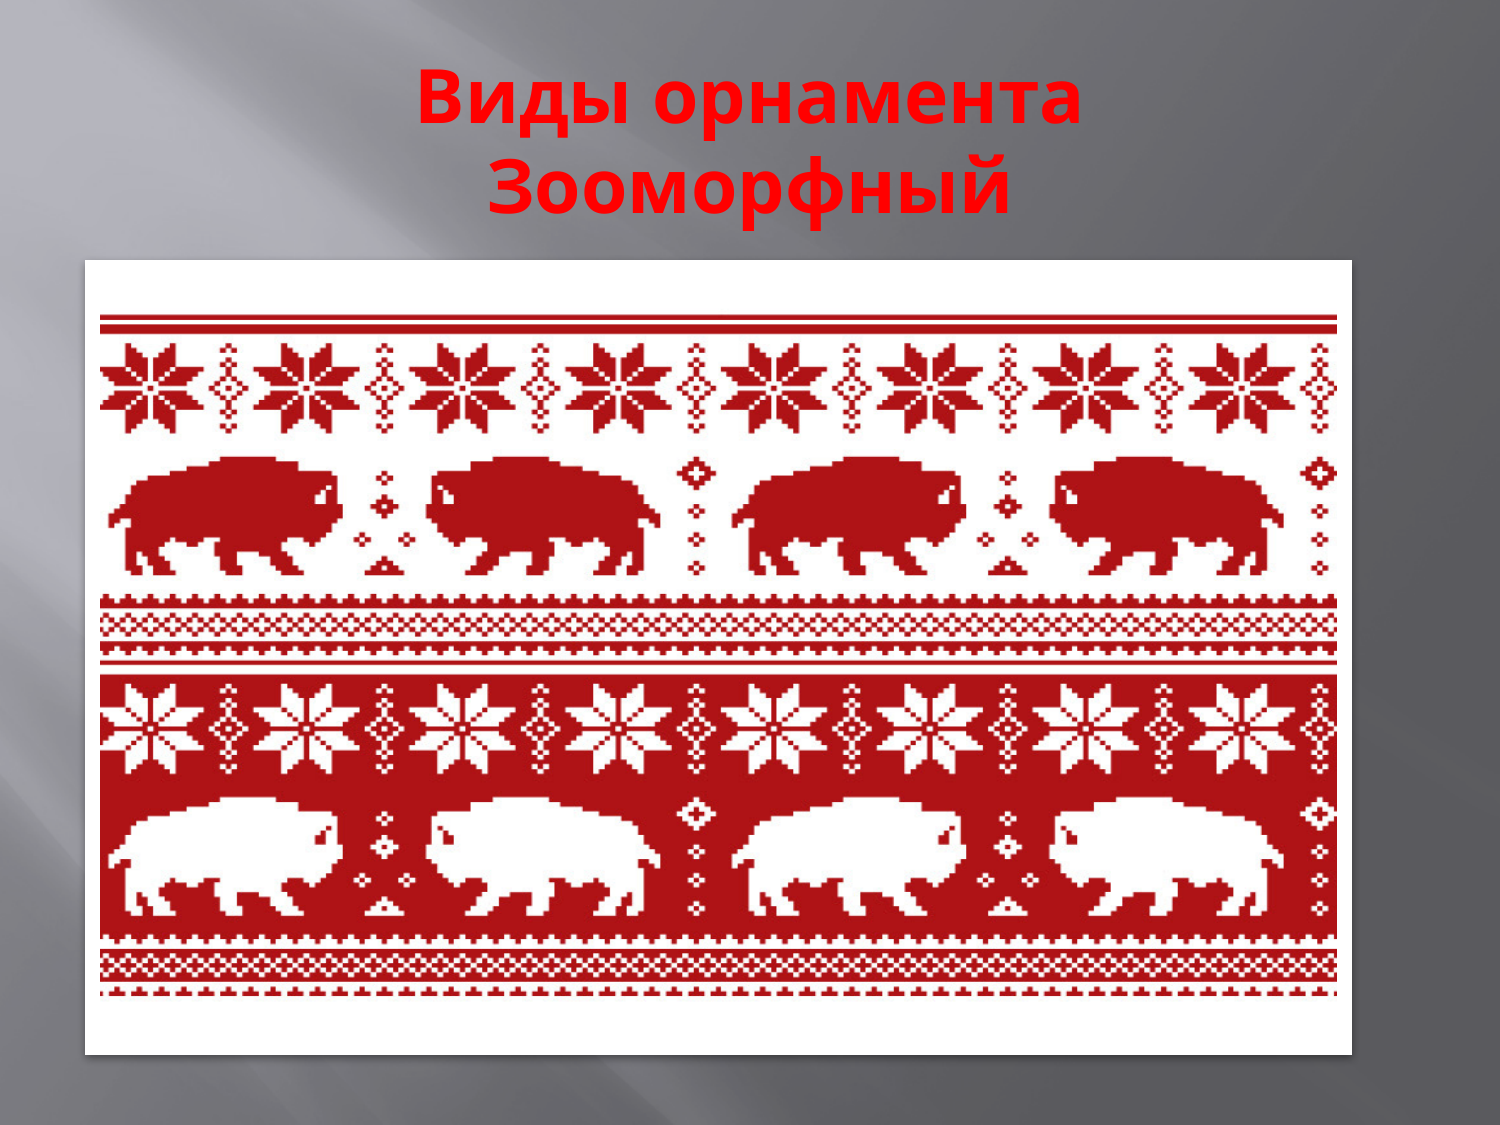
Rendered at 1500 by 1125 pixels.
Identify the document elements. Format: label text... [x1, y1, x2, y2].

picture [99, 274, 1338, 1041]
title Виды орнамента Зооморфный [75, 45, 1425, 233]
